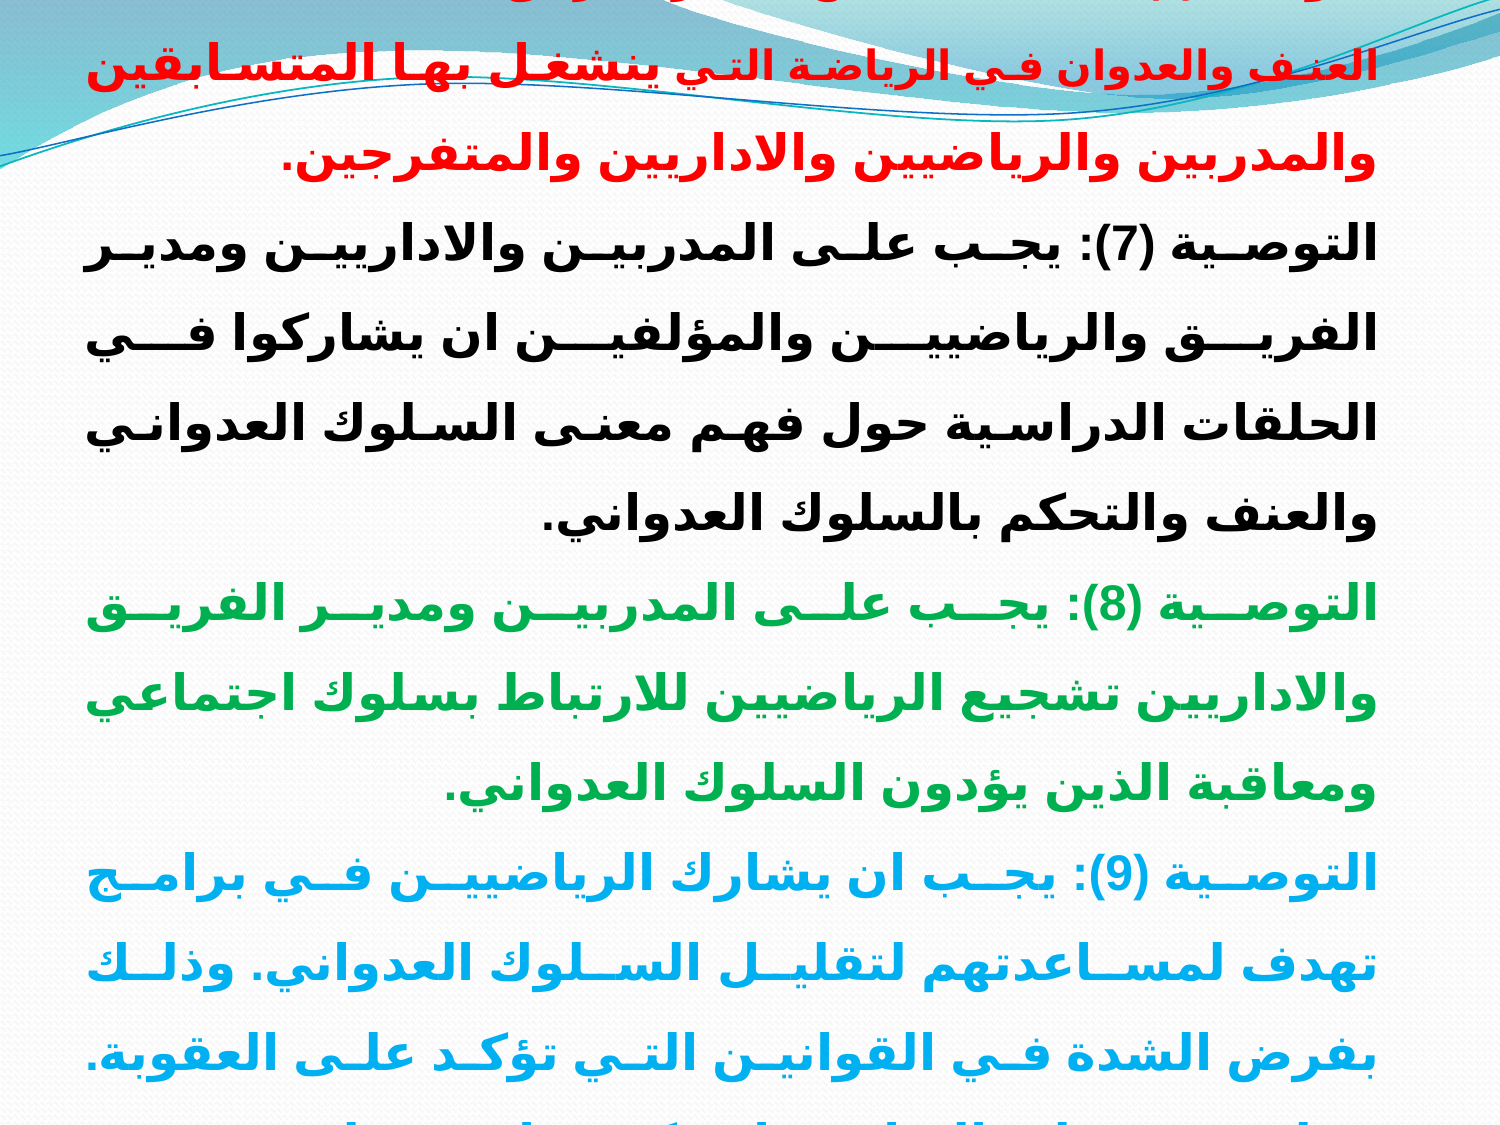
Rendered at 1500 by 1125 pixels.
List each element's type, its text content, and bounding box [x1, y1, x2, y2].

text_box التوصية (6): يجب ان يسمح لمدير الفريق بعمل حملة لتقليل العنف والعدوان في الرياضة التي ينشغل بها المتسابقين والمدربين والرياضيين والاداريين والمتفرجين. التوصية (7): يجب على المدربين والاداريين ومدير الفريق والرياضيين والمؤلفين ان يشاركوا في الحلقات الدراسية حول فهم معنى السلوك العدواني والعنف والتحكم بالسلوك العدواني. التوصية (8): يجب على المدربين ومدير الفريق والاداريين تشجيع الرياضيين للارتباط بسلوك اجتماعي ومعاقبة الذين يؤدون السلوك العدواني. التوصية (9): يجب ان يشارك الرياضيين في برامج تهدف لمساعدتهم لتقليل السلوك العدواني. وذلك بفرض الشدة في القوانين التي تؤكد على العقوبة. وعليه يجب على الرياضي ان يكون ذا مسؤولية. [70, 0, 1395, 1125]
